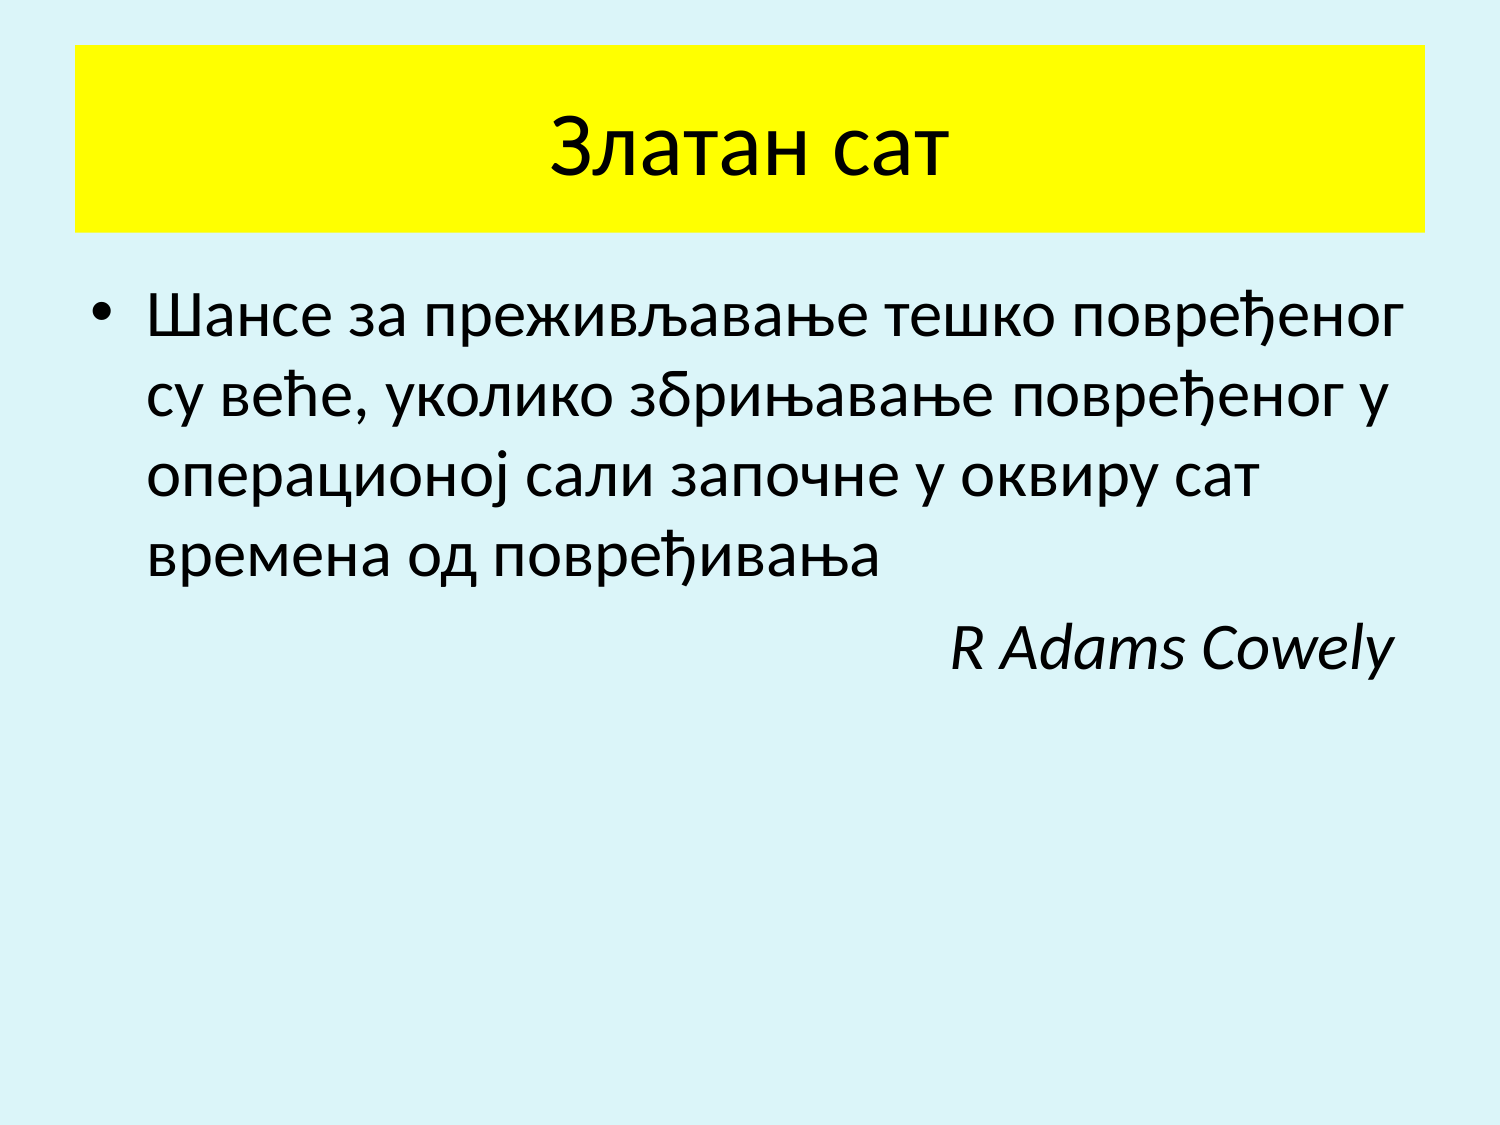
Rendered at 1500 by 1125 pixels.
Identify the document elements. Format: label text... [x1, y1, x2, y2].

title Златан сат [75, 45, 1425, 233]
list Шансе за преживљавање тешко повређеног су веће, уколико збрињавање повређеног у операционој сали започне у оквиру сат времена од повређивања R Adams Cowely [75, 262, 1425, 1005]
